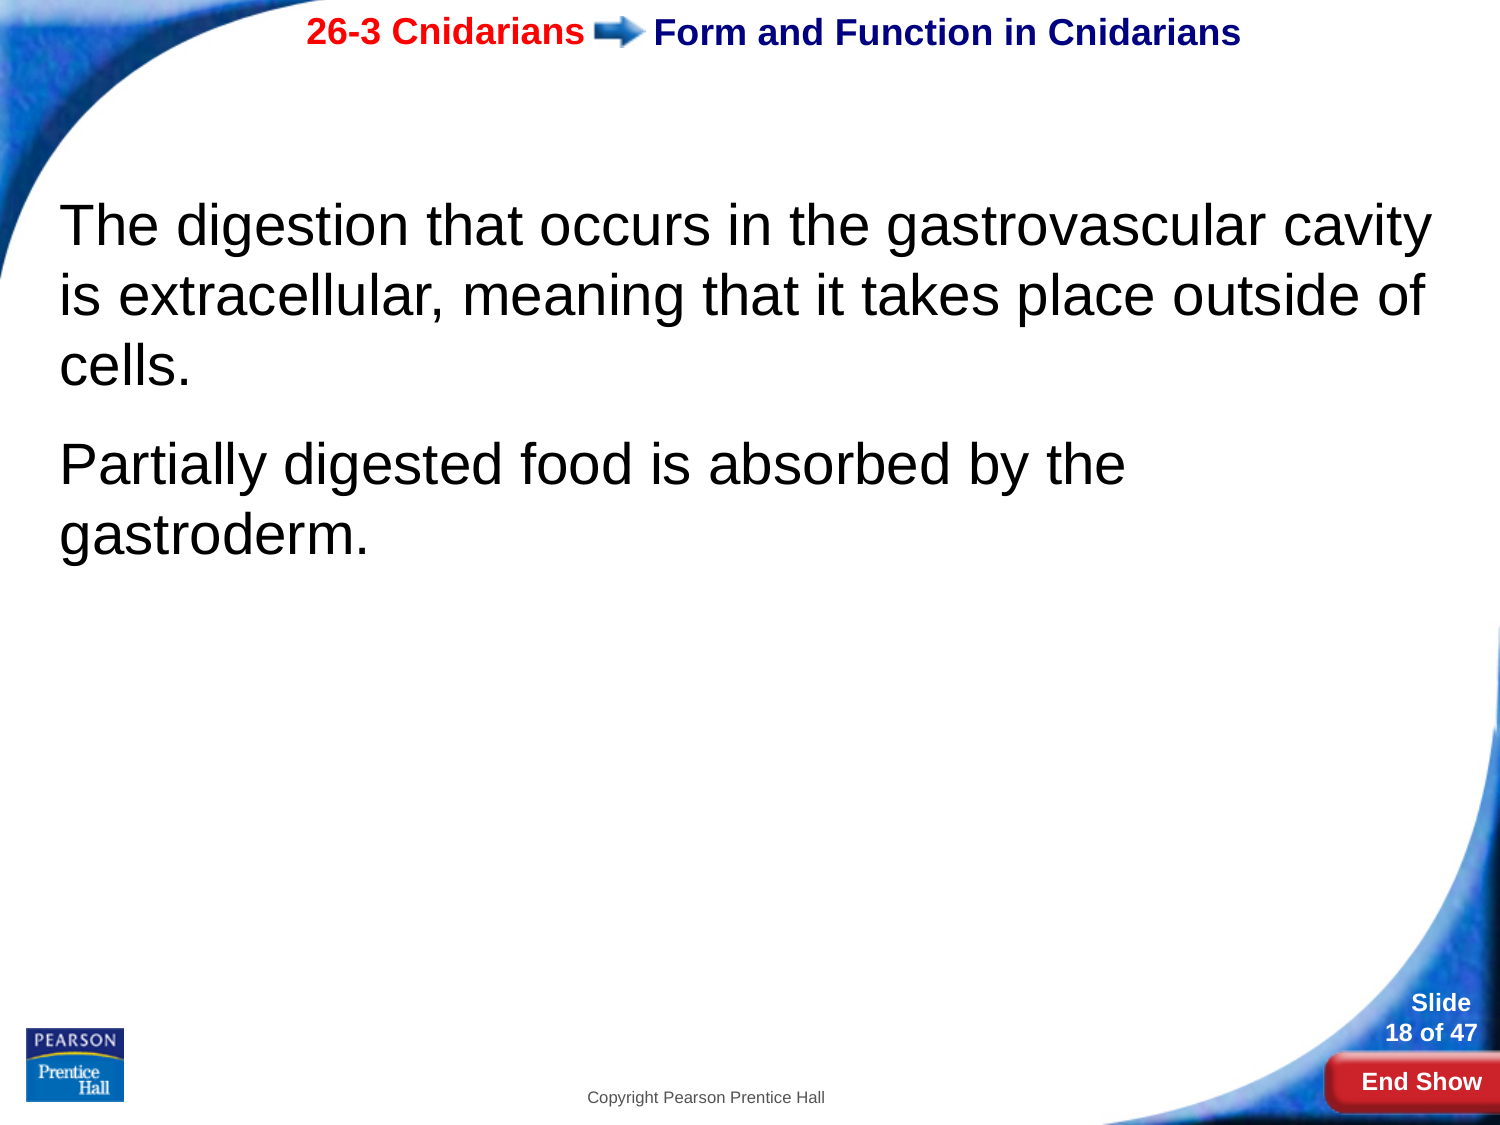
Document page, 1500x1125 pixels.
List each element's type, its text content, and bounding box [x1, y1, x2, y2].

list The digestion that occurs in the gastrovascular cavity is extracellular, meaning that it takes place outside of cells. Partially digested food is absorbed by the gastroderm. [44, 179, 1463, 976]
picture [0, 0, 1500, 1125]
footer Copyright Pearson Prentice Hall [468, 1078, 945, 1105]
title Form and Function in Cnidarians [638, 0, 1308, 76]
